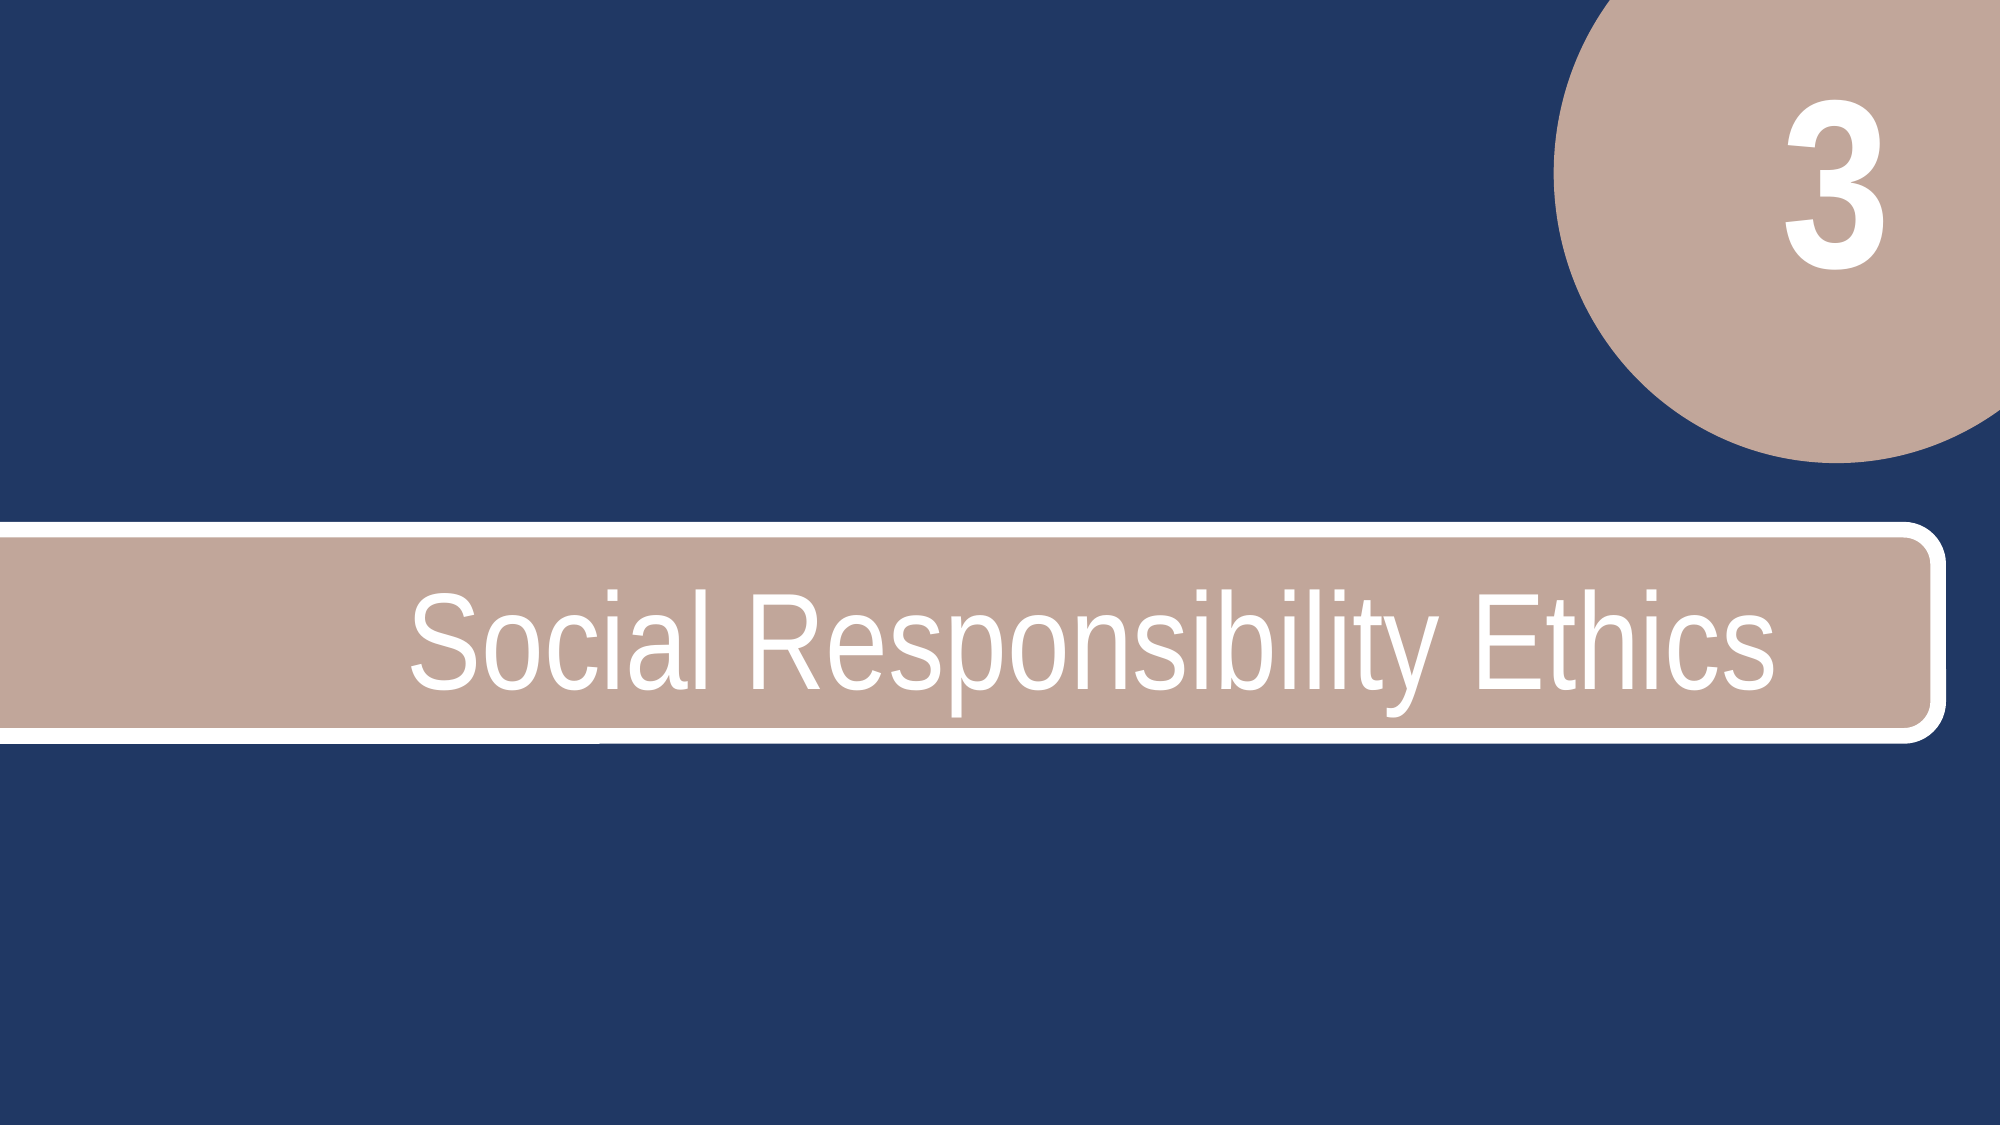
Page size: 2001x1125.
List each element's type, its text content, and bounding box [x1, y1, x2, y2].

text_box Social Responsibility Ethics [391, 544, 1907, 725]
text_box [1553, 0, 2000, 464]
text_box [0, 528, 1940, 737]
